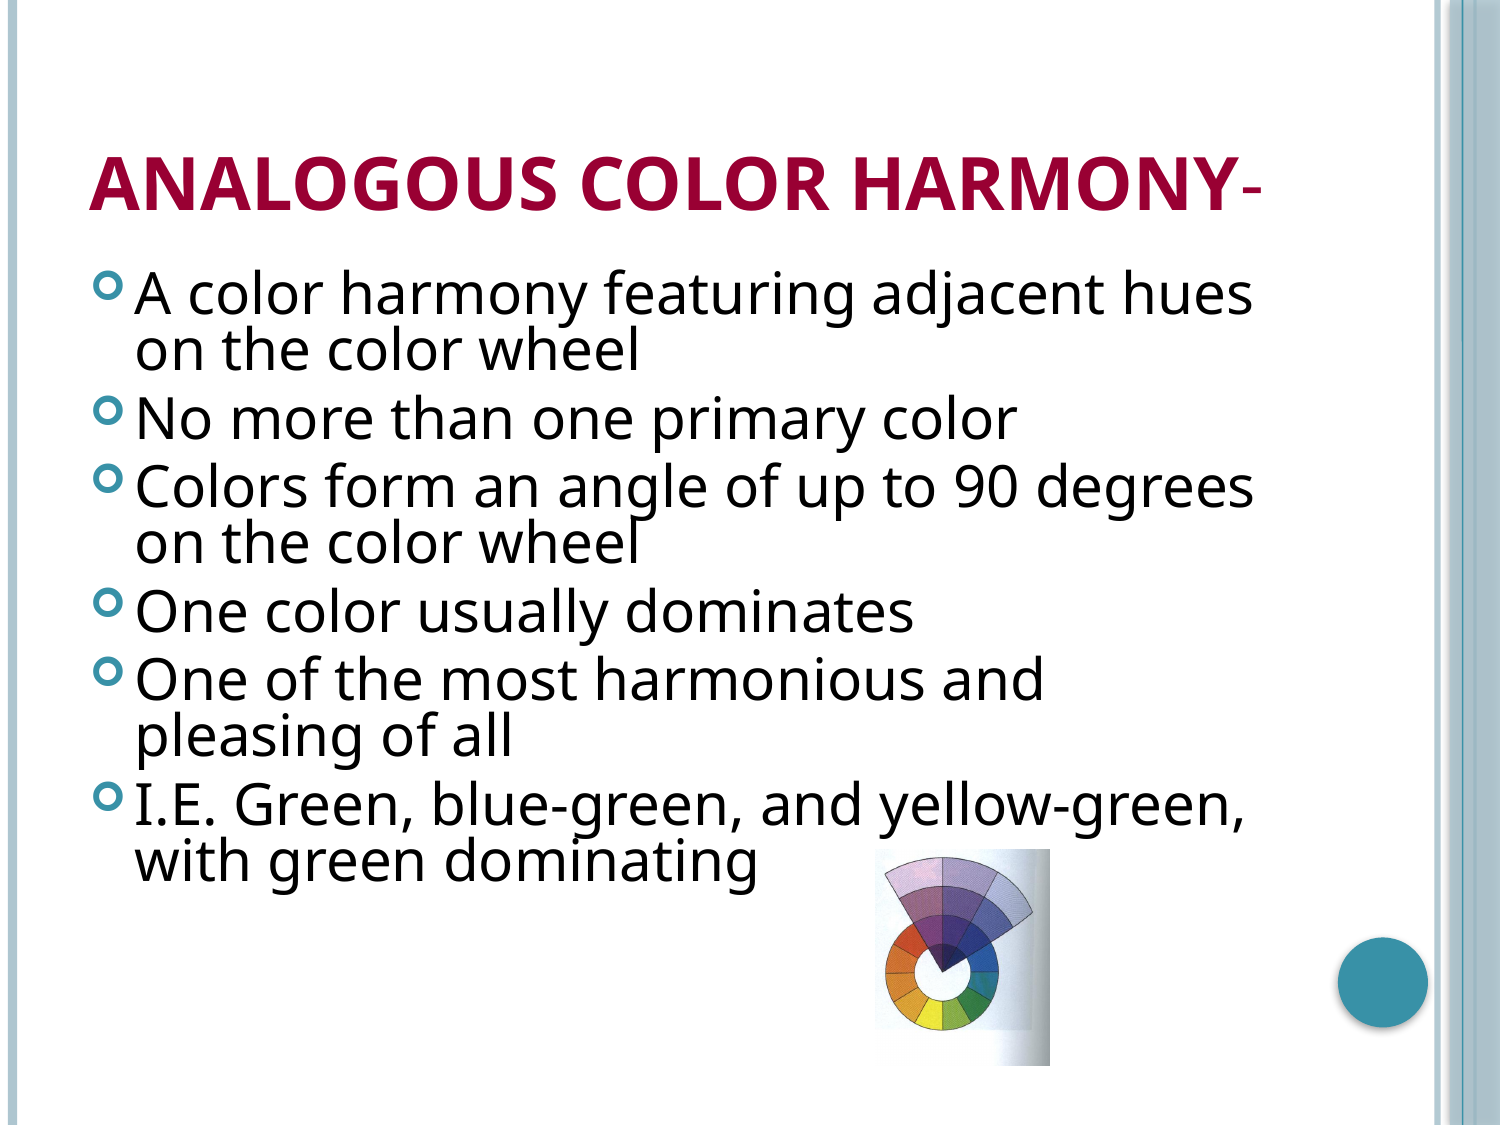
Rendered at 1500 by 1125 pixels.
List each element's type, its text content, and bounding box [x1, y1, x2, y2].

picture [874, 849, 1051, 1066]
list A color harmony featuring adjacent hues on the color wheel No more than one primary color Colors form an angle of up to 90 degrees on the color wheel One color usually dominates One of the most harmonious and pleasing of all I.E. Green, blue-green, and yellow-green, with green dominating [75, 262, 1300, 1062]
title Analogous color harmony- [75, 45, 1300, 233]
